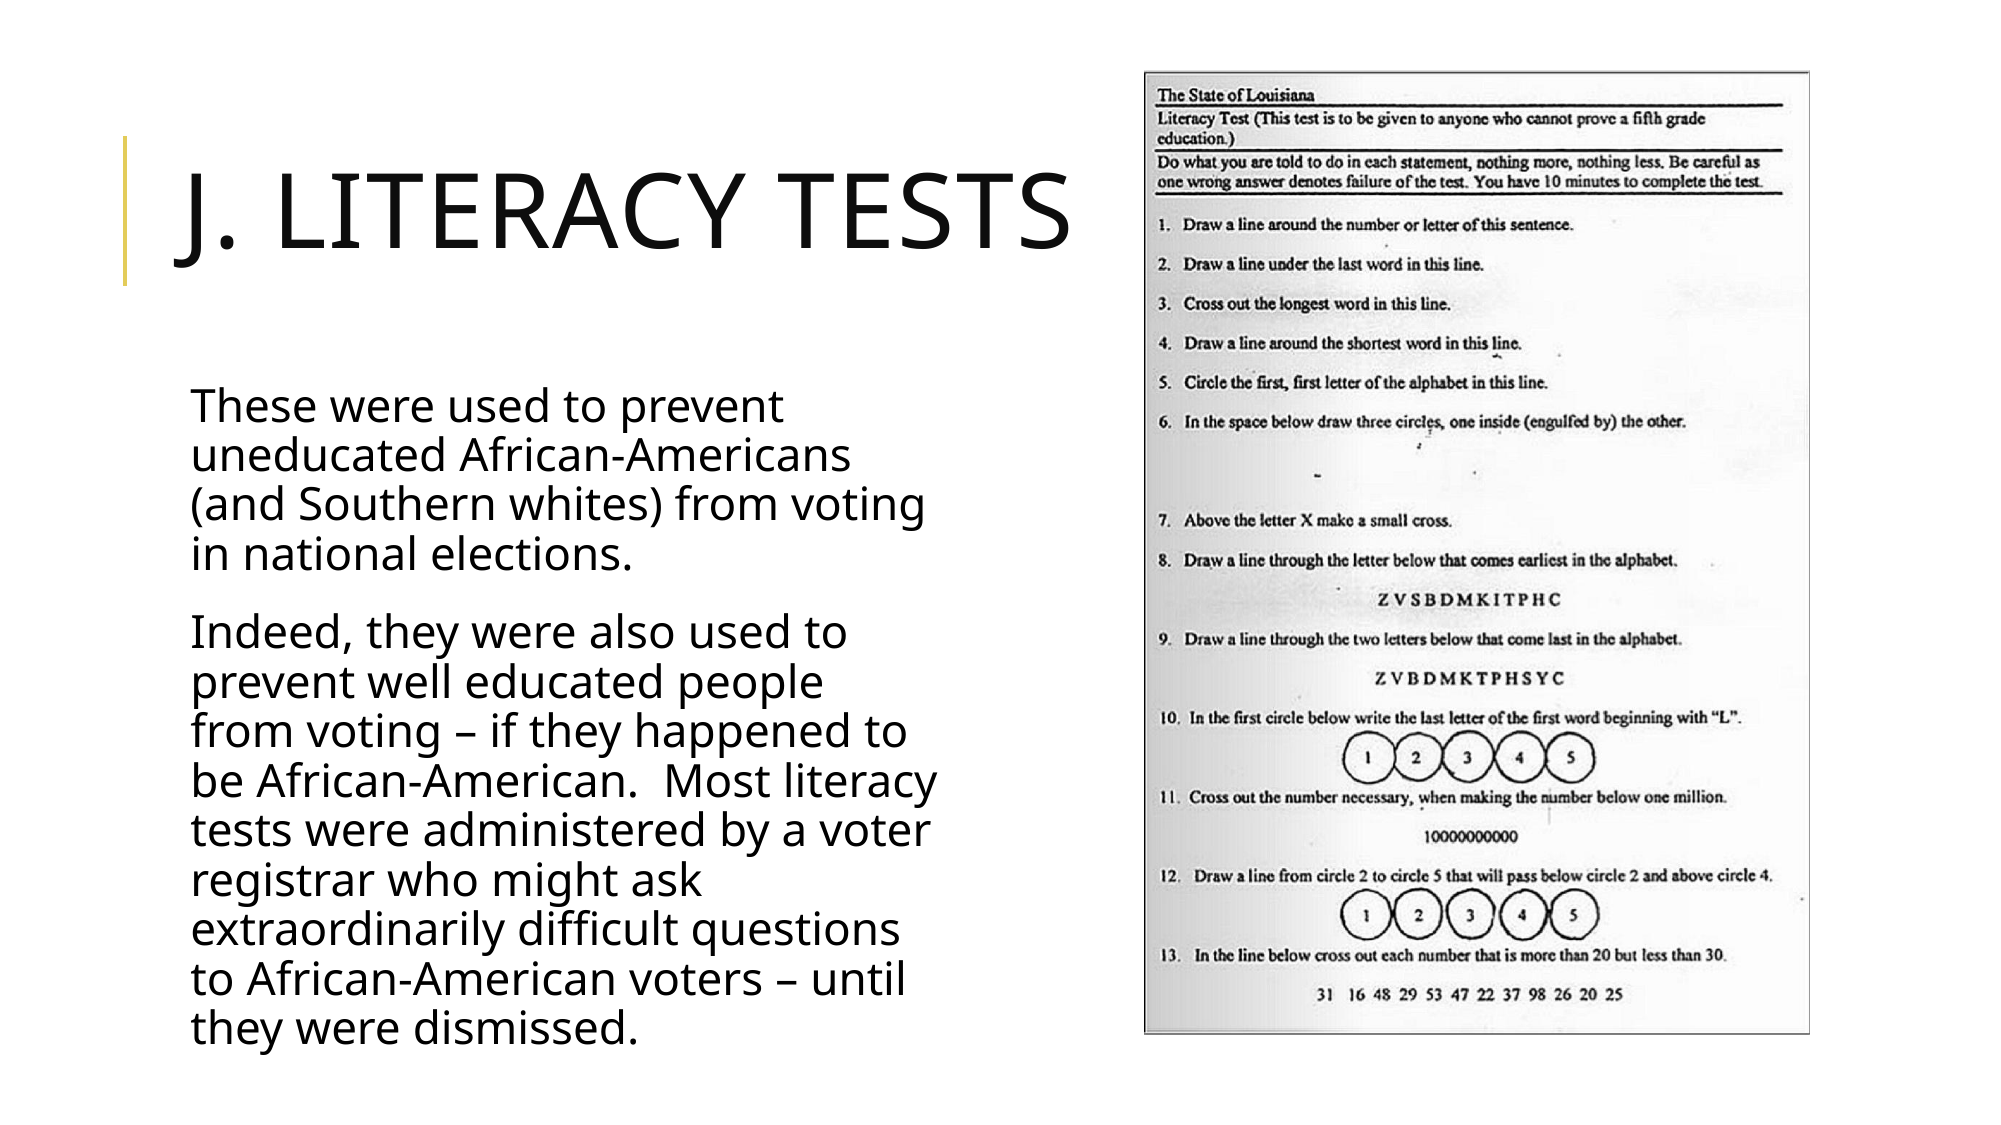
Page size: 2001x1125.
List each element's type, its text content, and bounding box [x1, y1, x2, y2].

list These were used to prevent uneducated African-Americans (and Southern whites) from voting in national elections. Indeed, they were also used to prevent well educated people from voting – if they happened to be African-American. Most literacy tests were administered by a voter registrar who might ask extraordinarily difficult questions to African-American voters – until they were dismissed. [168, 375, 948, 1035]
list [1144, 70, 1810, 1036]
title J. Literacy tests [168, 96, 1137, 342]
